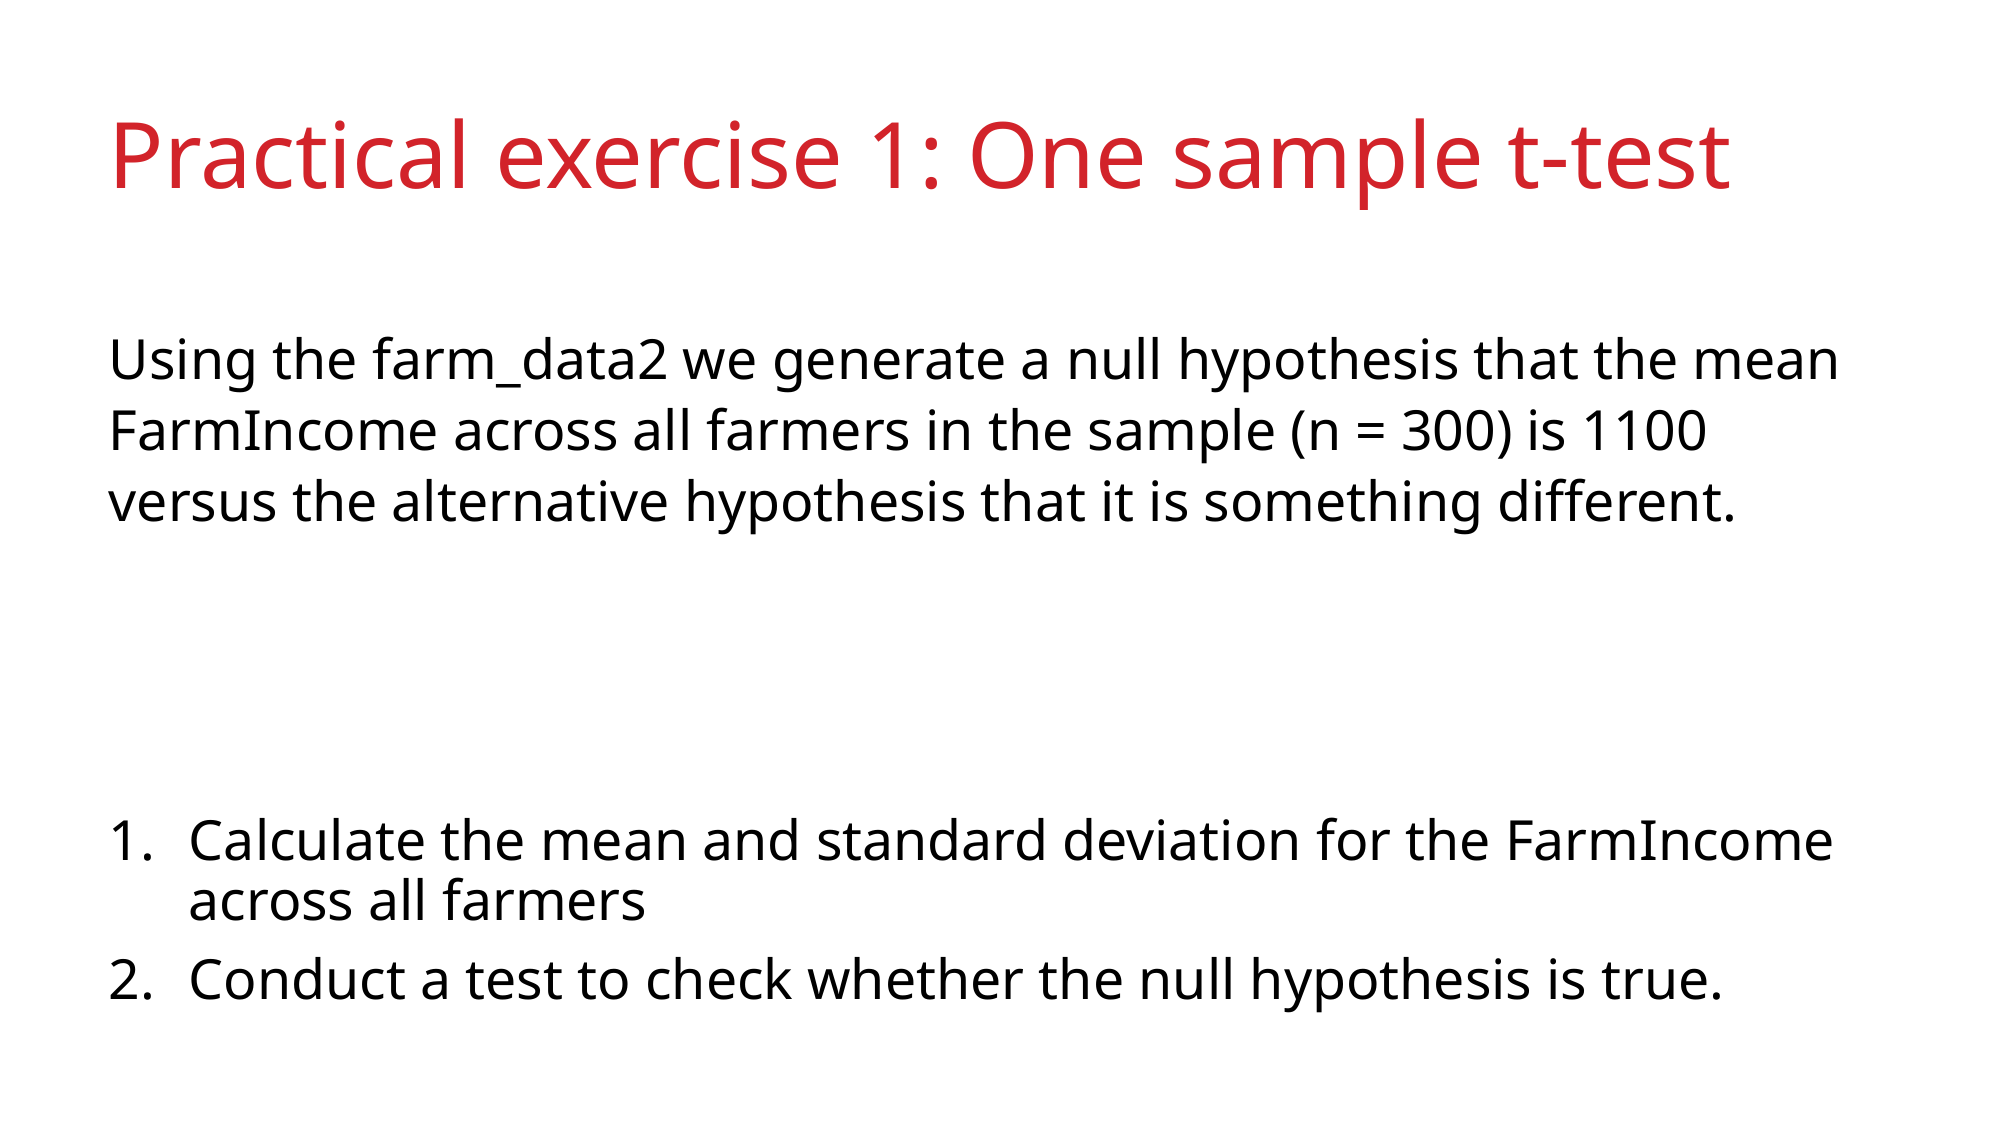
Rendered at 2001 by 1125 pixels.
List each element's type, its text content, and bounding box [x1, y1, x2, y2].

list Using the farm_data2 we generate a null hypothesis that the mean FarmIncome across all farmers in the sample (n = 300) is 1100 versus the alternative hypothesis that it is something different. Calculate the mean and standard deviation for the FarmIncome across all farmers Conduct a test to check whether the null hypothesis is true. [93, 311, 1863, 1050]
title Practical exercise 1: One sample t-test [93, 41, 1863, 276]
